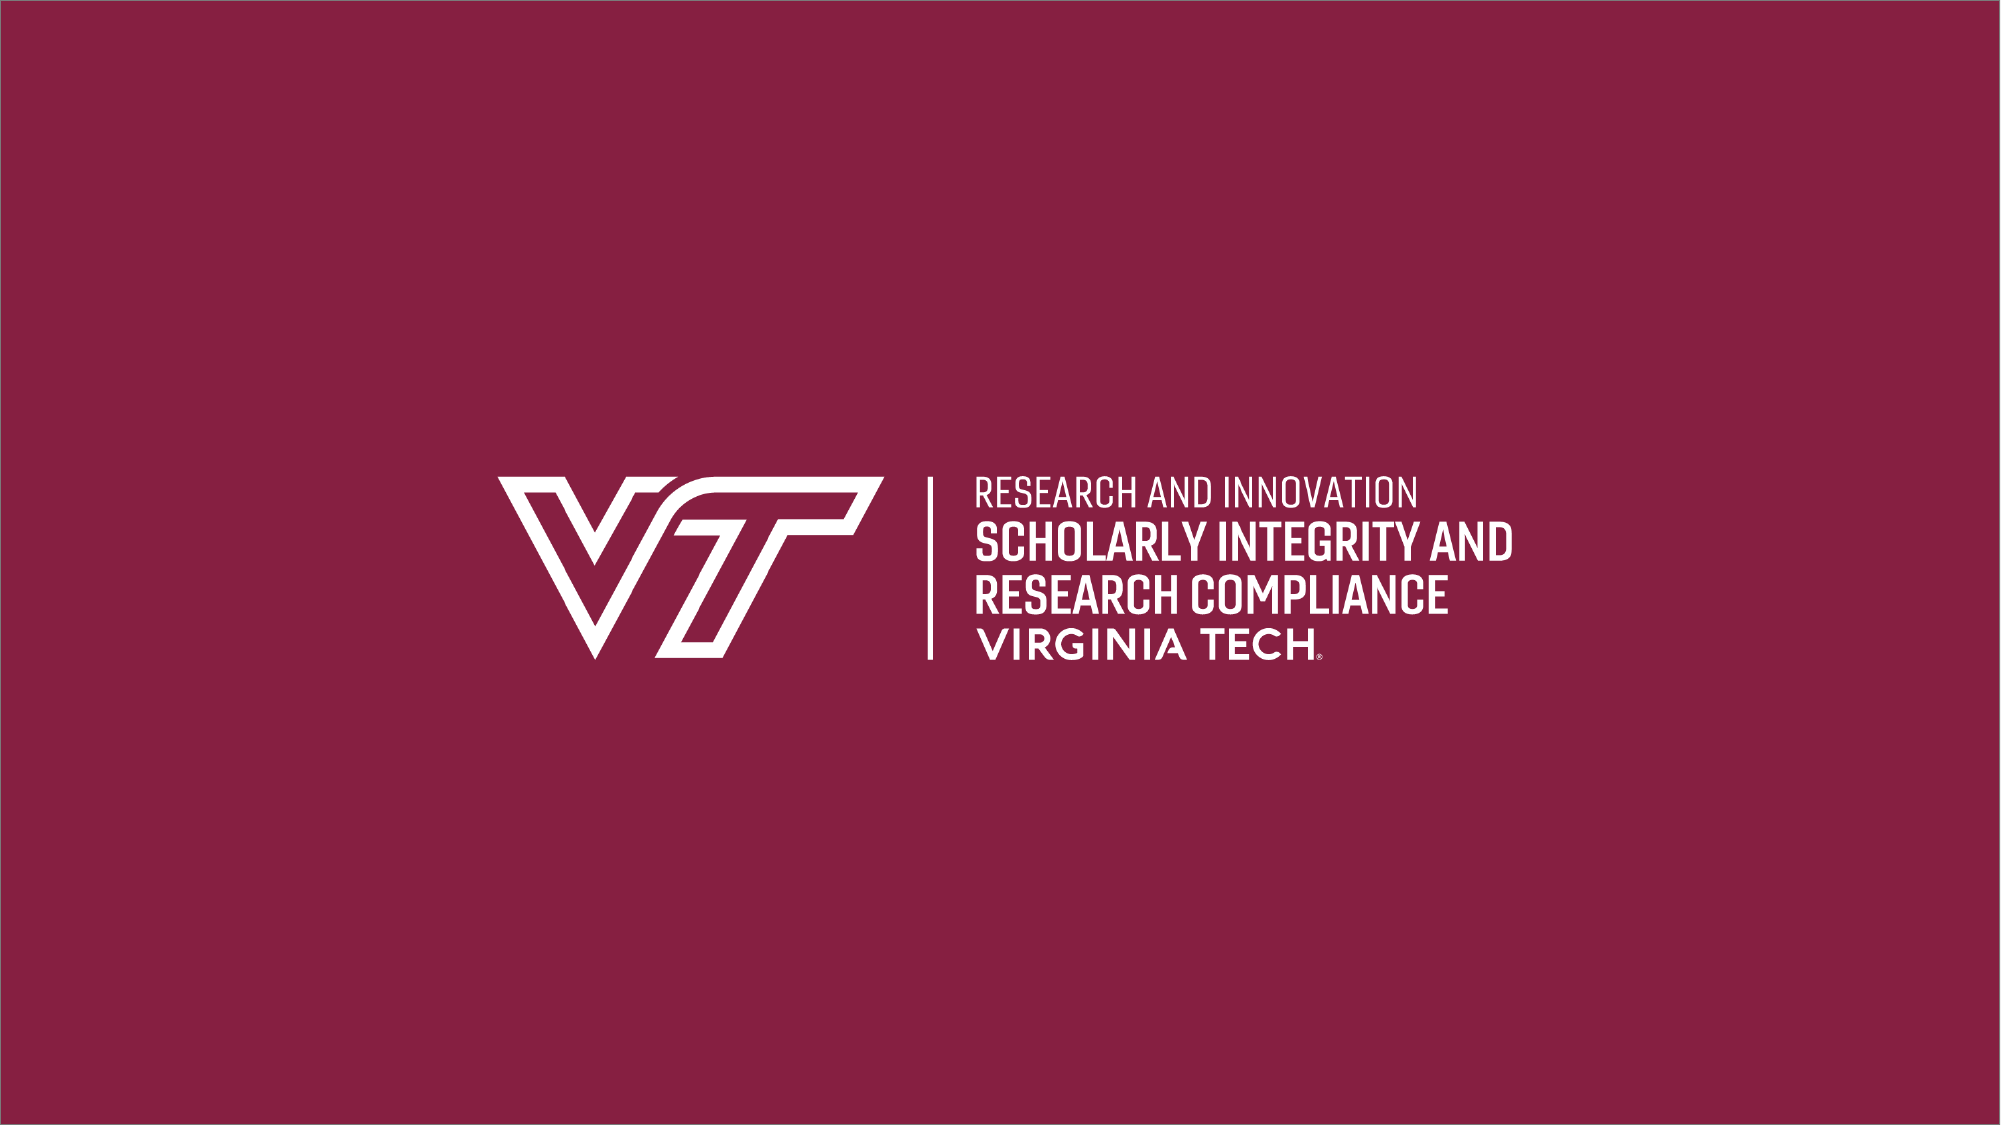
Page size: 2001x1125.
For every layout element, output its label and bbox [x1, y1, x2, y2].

picture [497, 476, 1512, 660]
